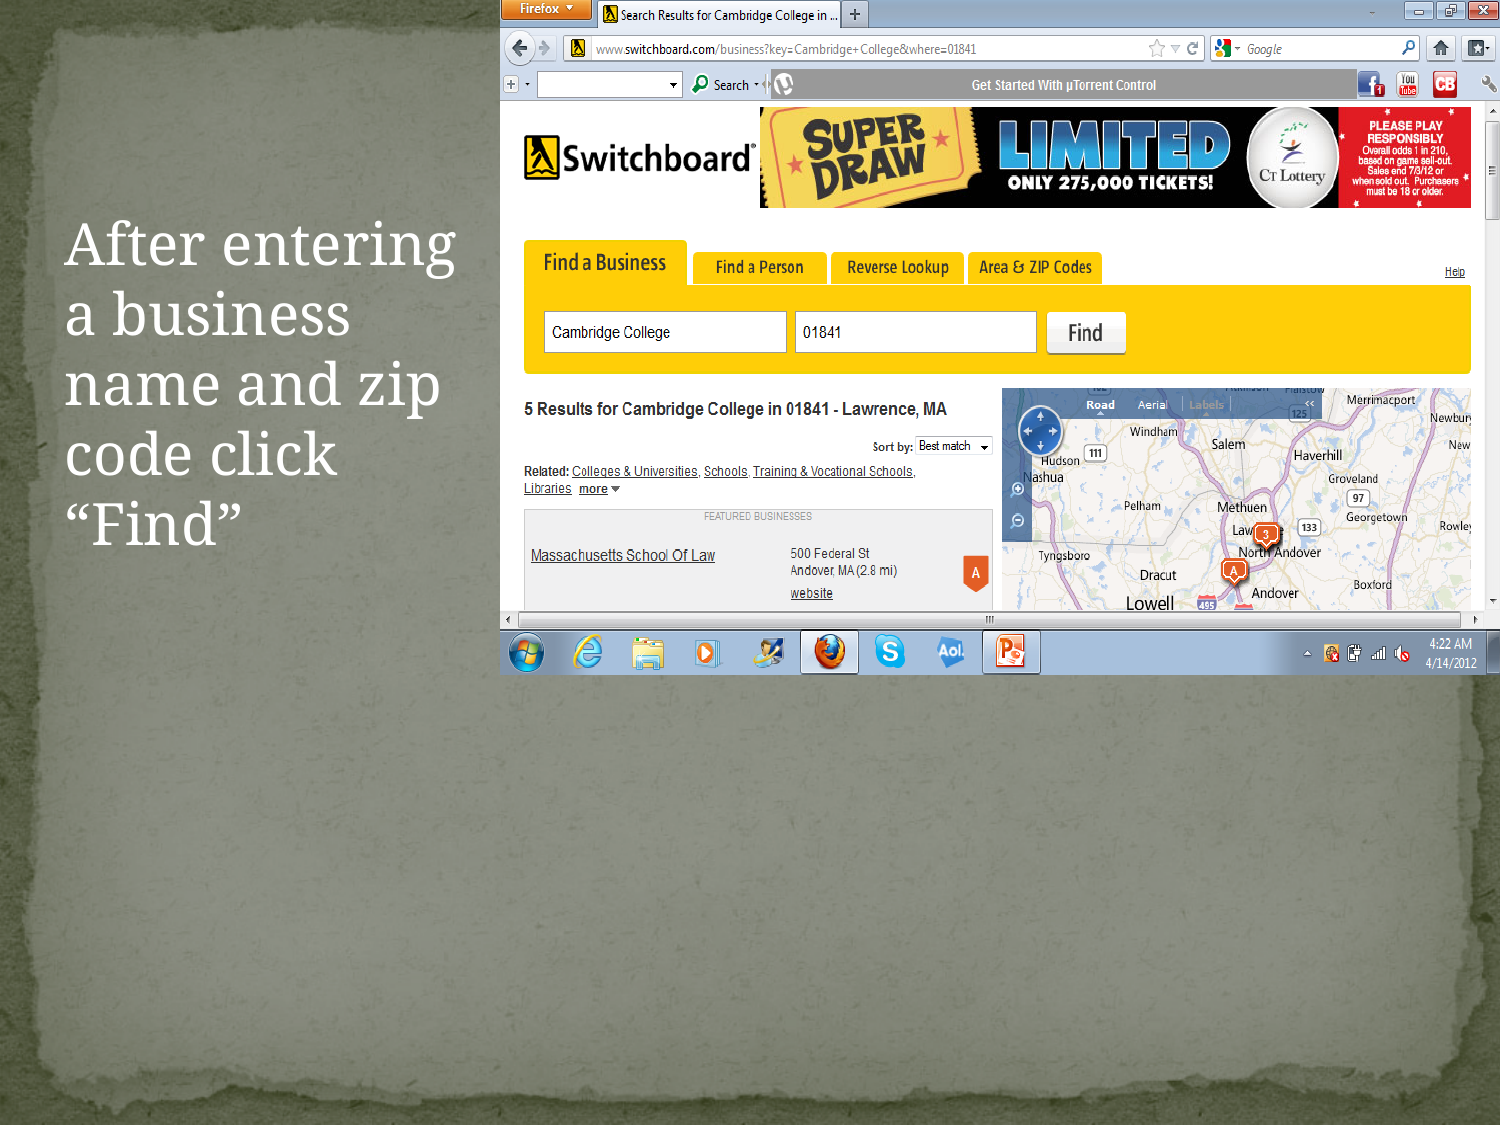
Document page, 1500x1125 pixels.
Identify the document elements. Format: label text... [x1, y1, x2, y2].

text_box After entering a business name and zip code click “Find” [49, 200, 488, 565]
picture [500, 0, 1500, 675]
